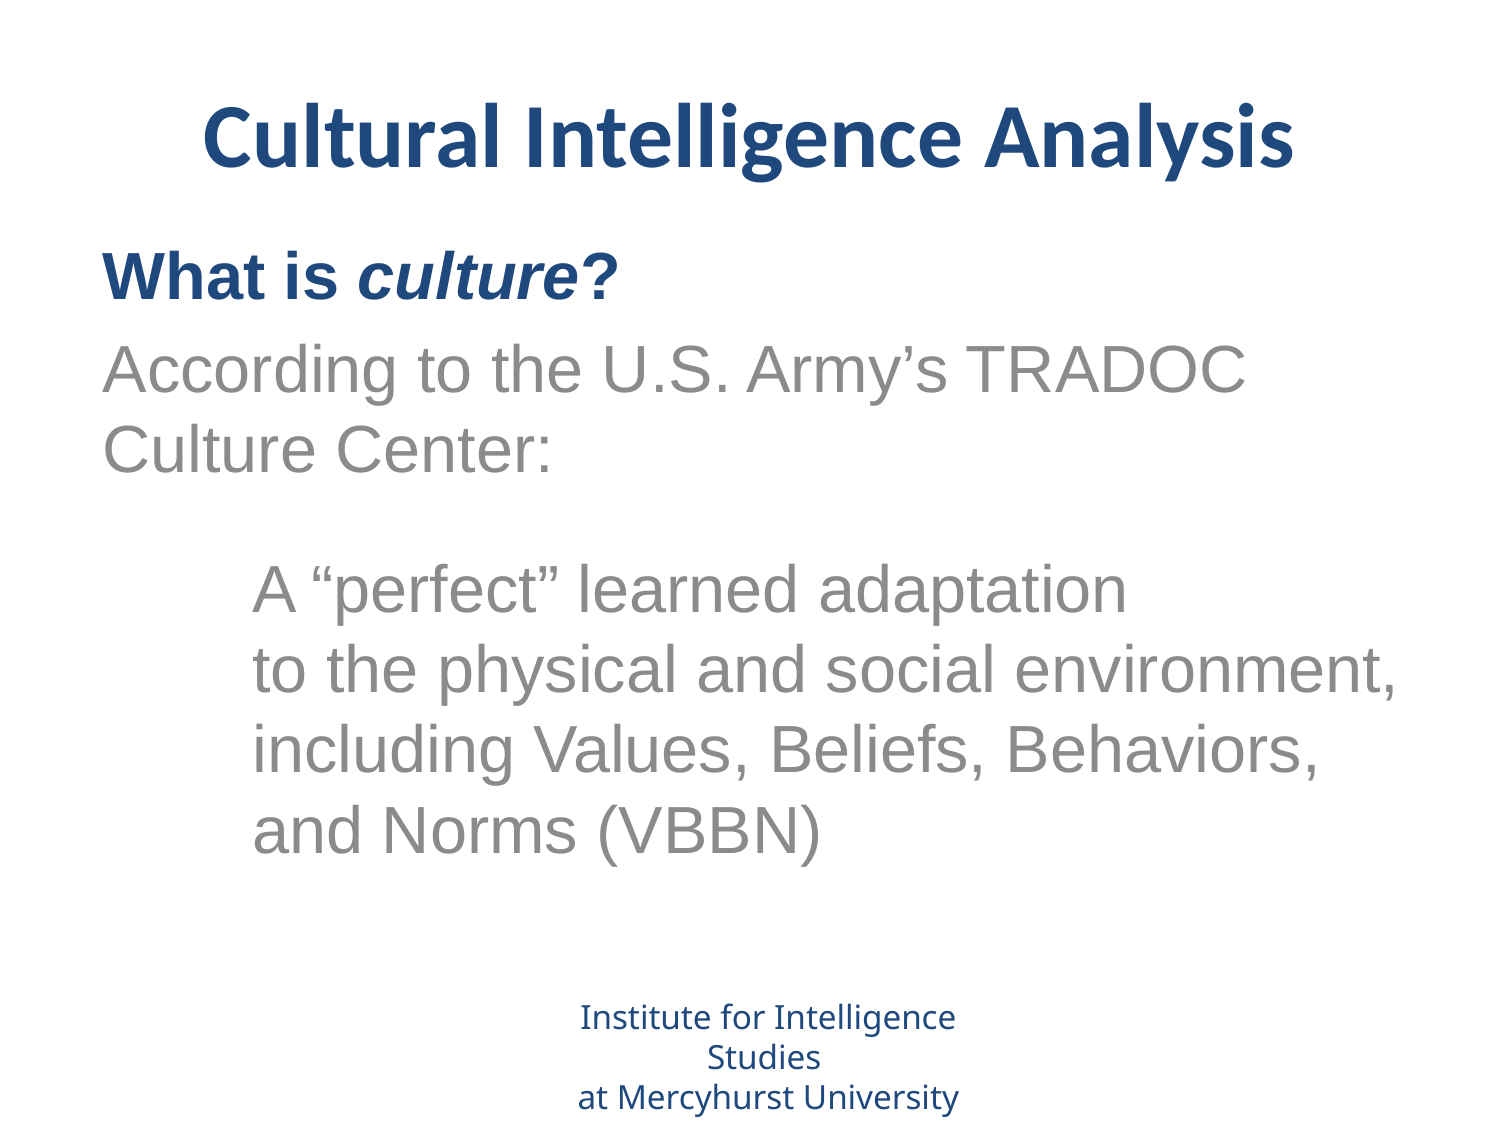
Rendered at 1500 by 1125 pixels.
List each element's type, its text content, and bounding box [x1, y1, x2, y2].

subtitle What is culture? According to the U.S. Army’s TRADOC Culture Center: A “perfect” learned adaptation to the physical and social environment, including Values, Beliefs, Behaviors, and Norms (VBBN) [87, 224, 1438, 963]
footer Institute for Intelligence Studies at Mercyhurst University [512, 1050, 1025, 1103]
title Cultural Intelligence Analysis [112, 37, 1388, 224]
